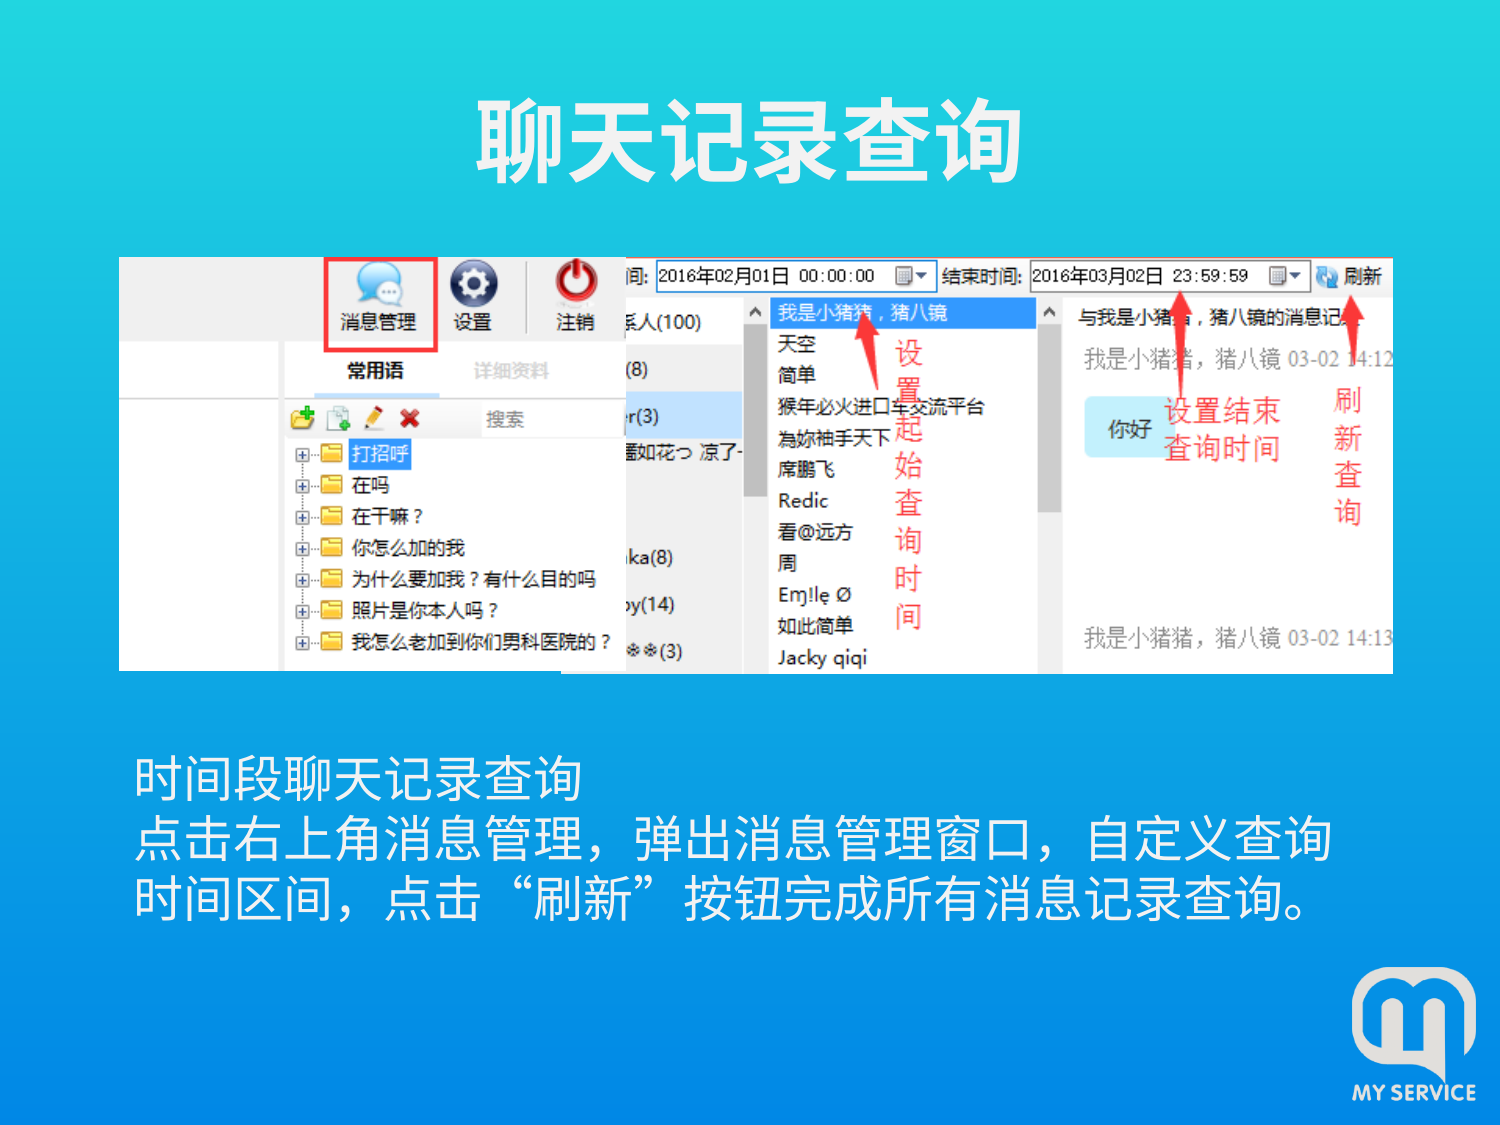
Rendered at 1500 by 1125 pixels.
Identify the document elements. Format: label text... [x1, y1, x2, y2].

picture [1352, 967, 1476, 1107]
title 聊天记录查询 [75, 45, 1425, 233]
picture [0, 257, 1500, 673]
text_box 时间段聊天记录查询 点击右上角消息管理，弹出消息管理窗口，自定义查询时间区间，点击“刷新”按钮完成所有消息记录查询。 [119, 739, 1393, 935]
